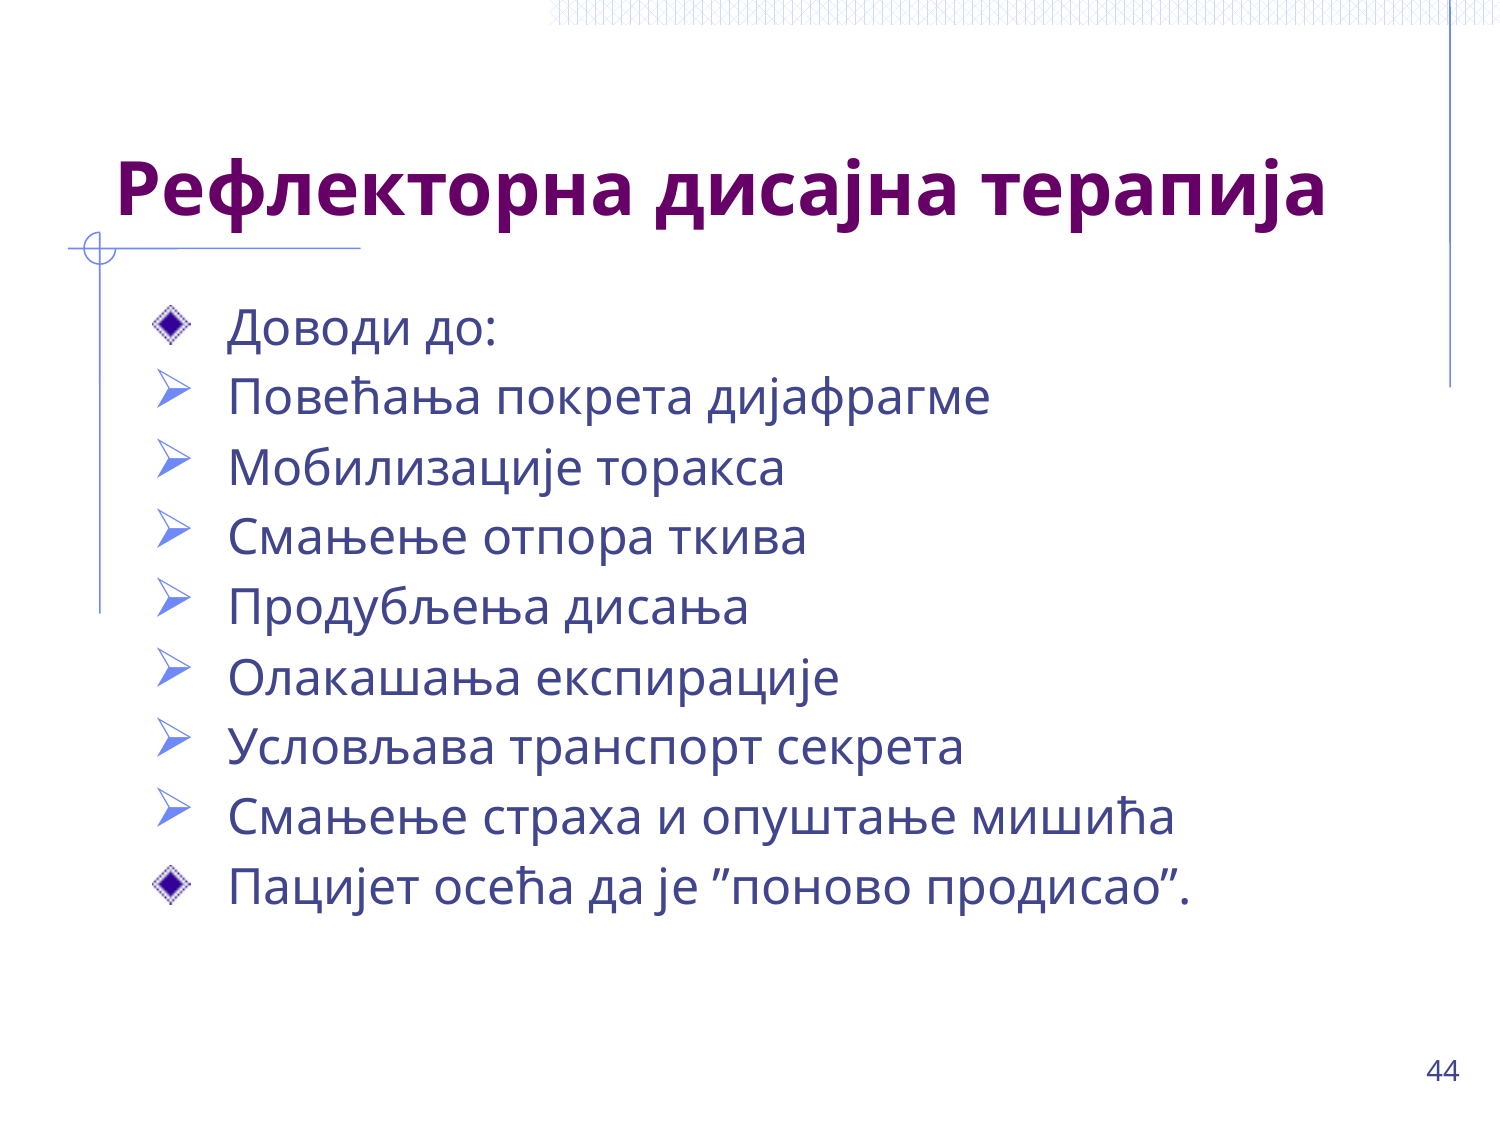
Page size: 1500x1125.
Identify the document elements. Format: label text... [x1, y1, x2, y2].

list Доводи до: Повећања покрета дијафрагме Мобилизације торакса Смањење отпора ткива Продубљења дисања Олакашања експирације Условљава транспорт секрета Смањење страха и опуштање мишића Пацијет осећа да је ”поново продисао”. [137, 287, 1413, 963]
picture [152, 305, 191, 345]
title Рефлекторна дисајна терапија [99, 49, 1376, 238]
slide_number 44 [1162, 1025, 1475, 1100]
picture [152, 865, 191, 905]
